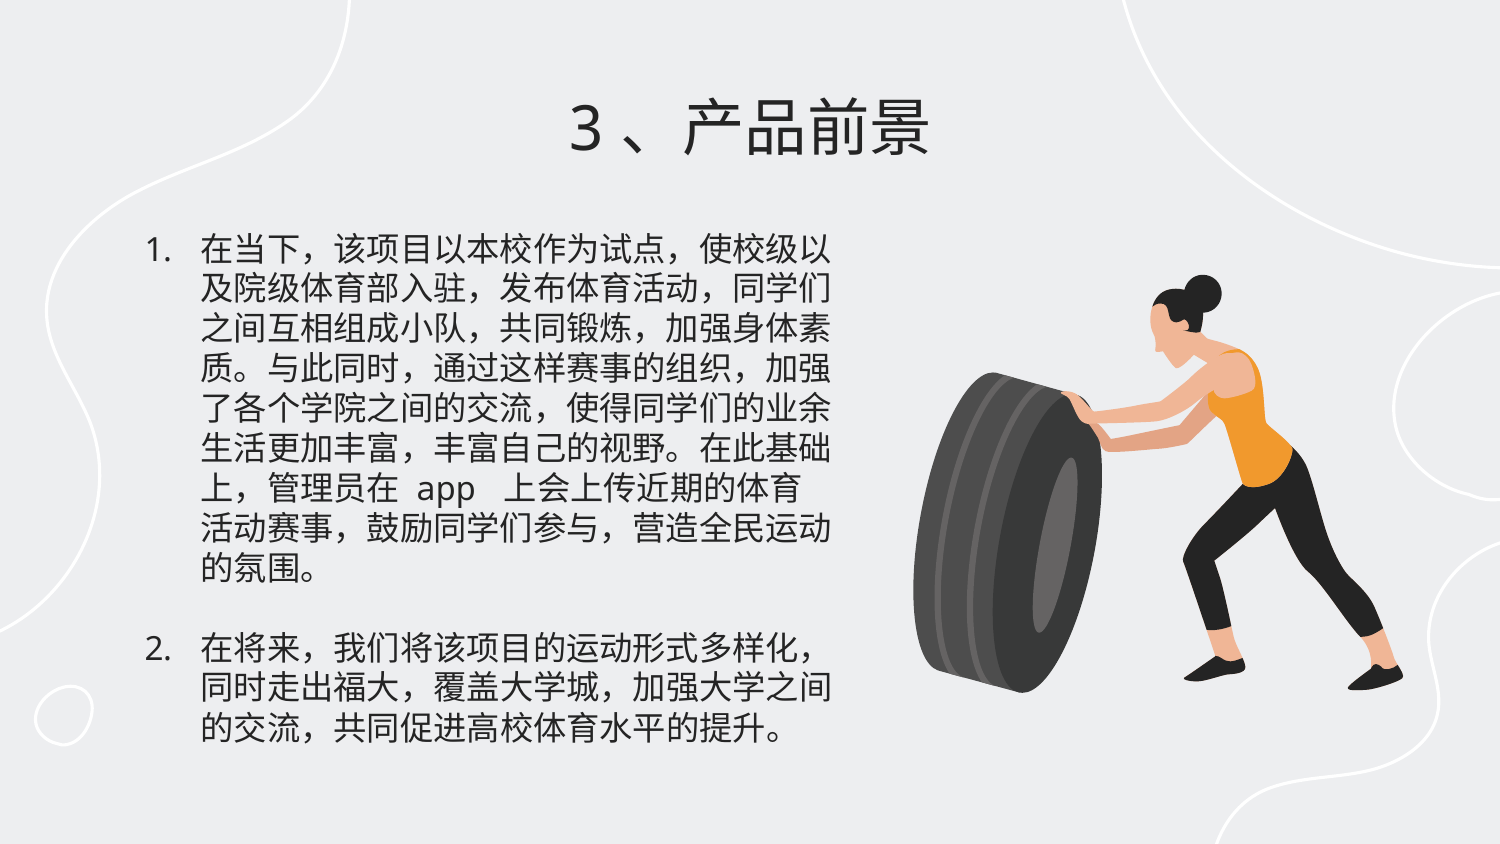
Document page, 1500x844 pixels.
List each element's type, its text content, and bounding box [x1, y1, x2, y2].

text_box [905, 274, 1407, 693]
subtitle 在当下，该项目以本校作为试点，使校级以及院级体育部入驻，发布体育活动，同学们之间互相组成小队，共同锻炼，加强身体素质。与此同时，通过这样赛事的组织，加强了各个学院之间的交流，使得同学们的业余生活更加丰富，丰富自己的视野。在此基础上，管理员在 app 上会上传近期的体育活动赛事，鼓励同学们参与，营造全民运动的氛围。 在将来，我们将该项目的运动形式多样化，同时走出福大，覆盖大学城，加强大学之间的交流，共同促进高校体育水平的提升。 [106, 242, 849, 733]
title 3、产品前景 [118, 72, 1382, 167]
